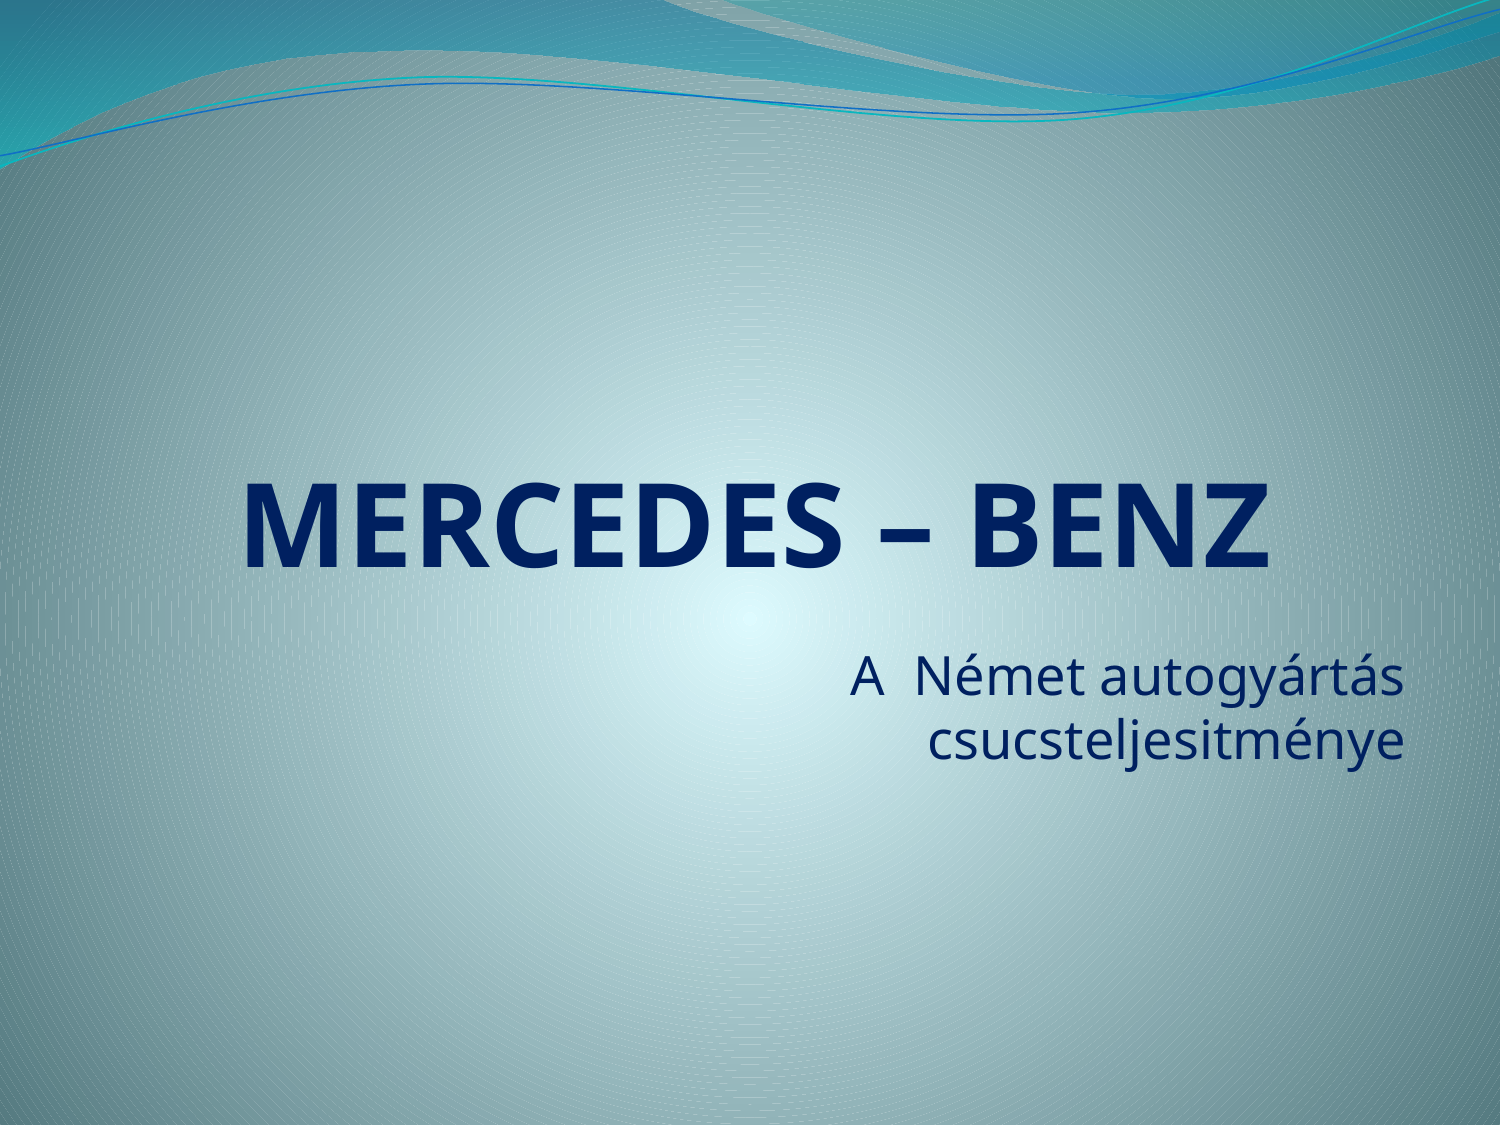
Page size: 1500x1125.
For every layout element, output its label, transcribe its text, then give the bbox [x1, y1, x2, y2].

title MERCEDES – BENZ [0, 349, 1275, 591]
subtitle A Német autogyártás csucsteljesitménye [466, 633, 1417, 925]
